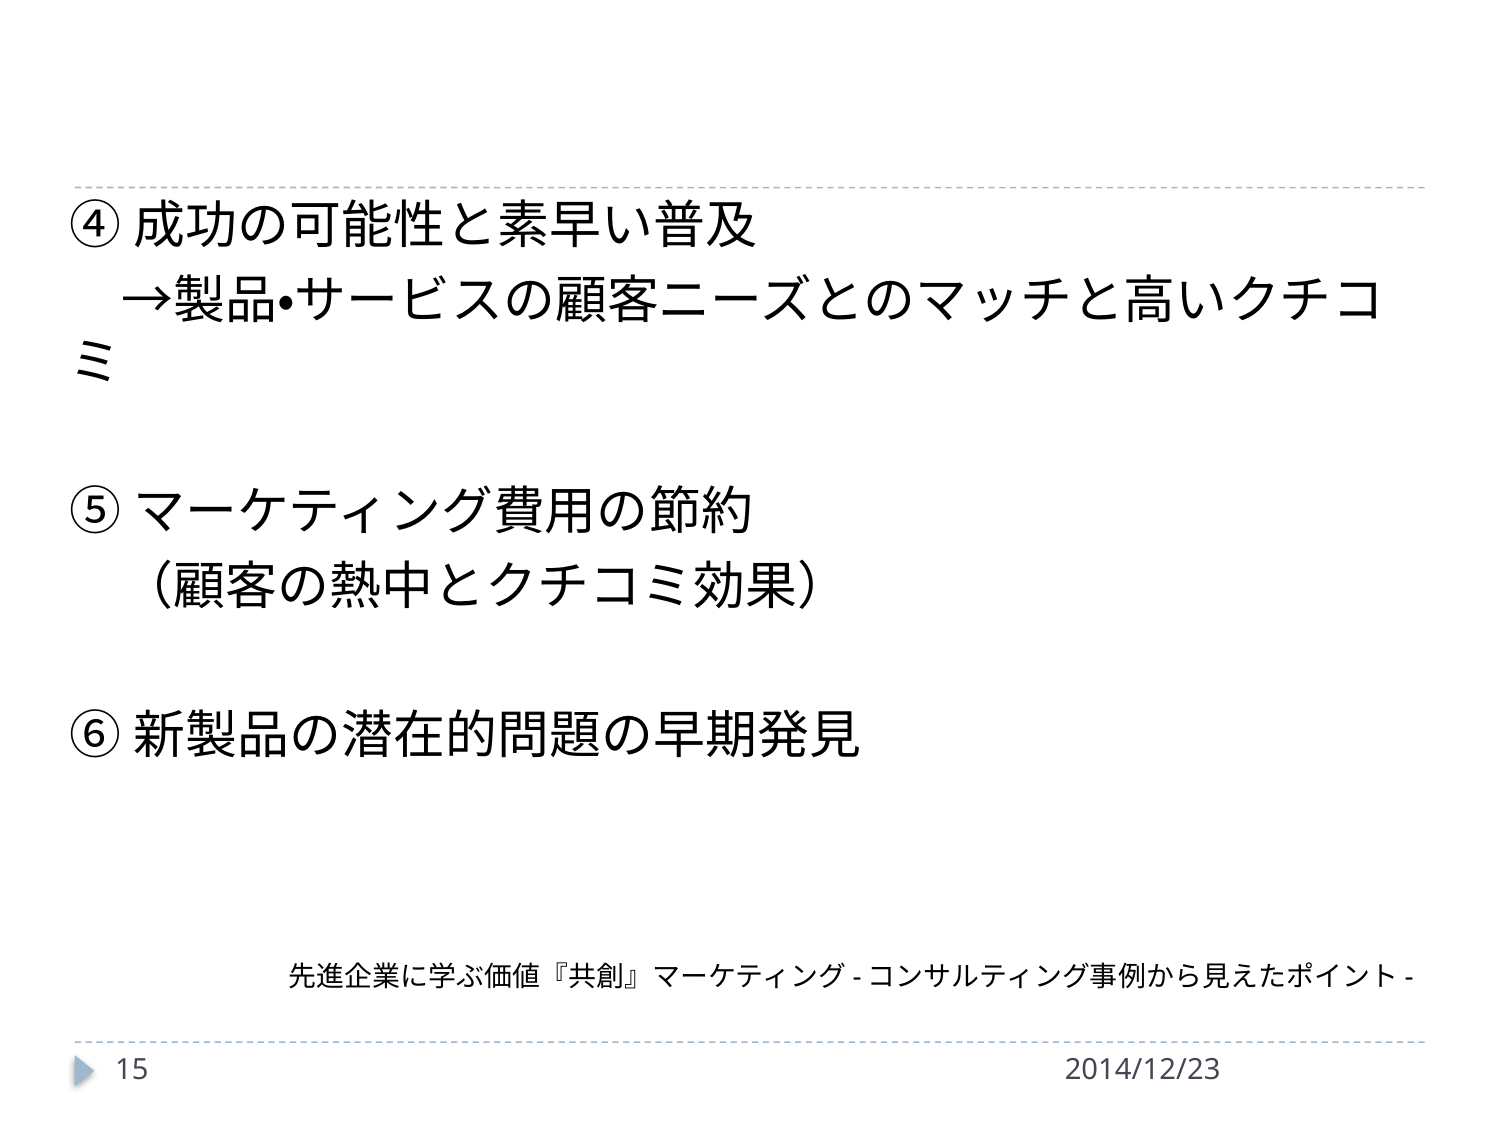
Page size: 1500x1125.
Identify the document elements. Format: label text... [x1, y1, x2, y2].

slide_number 15 [100, 1042, 426, 1103]
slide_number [1050, 1042, 1426, 1103]
list ④成功の可能性と素早い普及 →製品・サービスの顧客ニーズとのマッチと高いクチコミ ⑤マーケティング費用の節約 （顧客の熱中とクチコミ効果） ⑥新製品の潜在的問題の早期発見 先進企業に学ぶ価値『共創』マーケティング-コンサルティング事例から見えたポイント- [54, 184, 1438, 1014]
